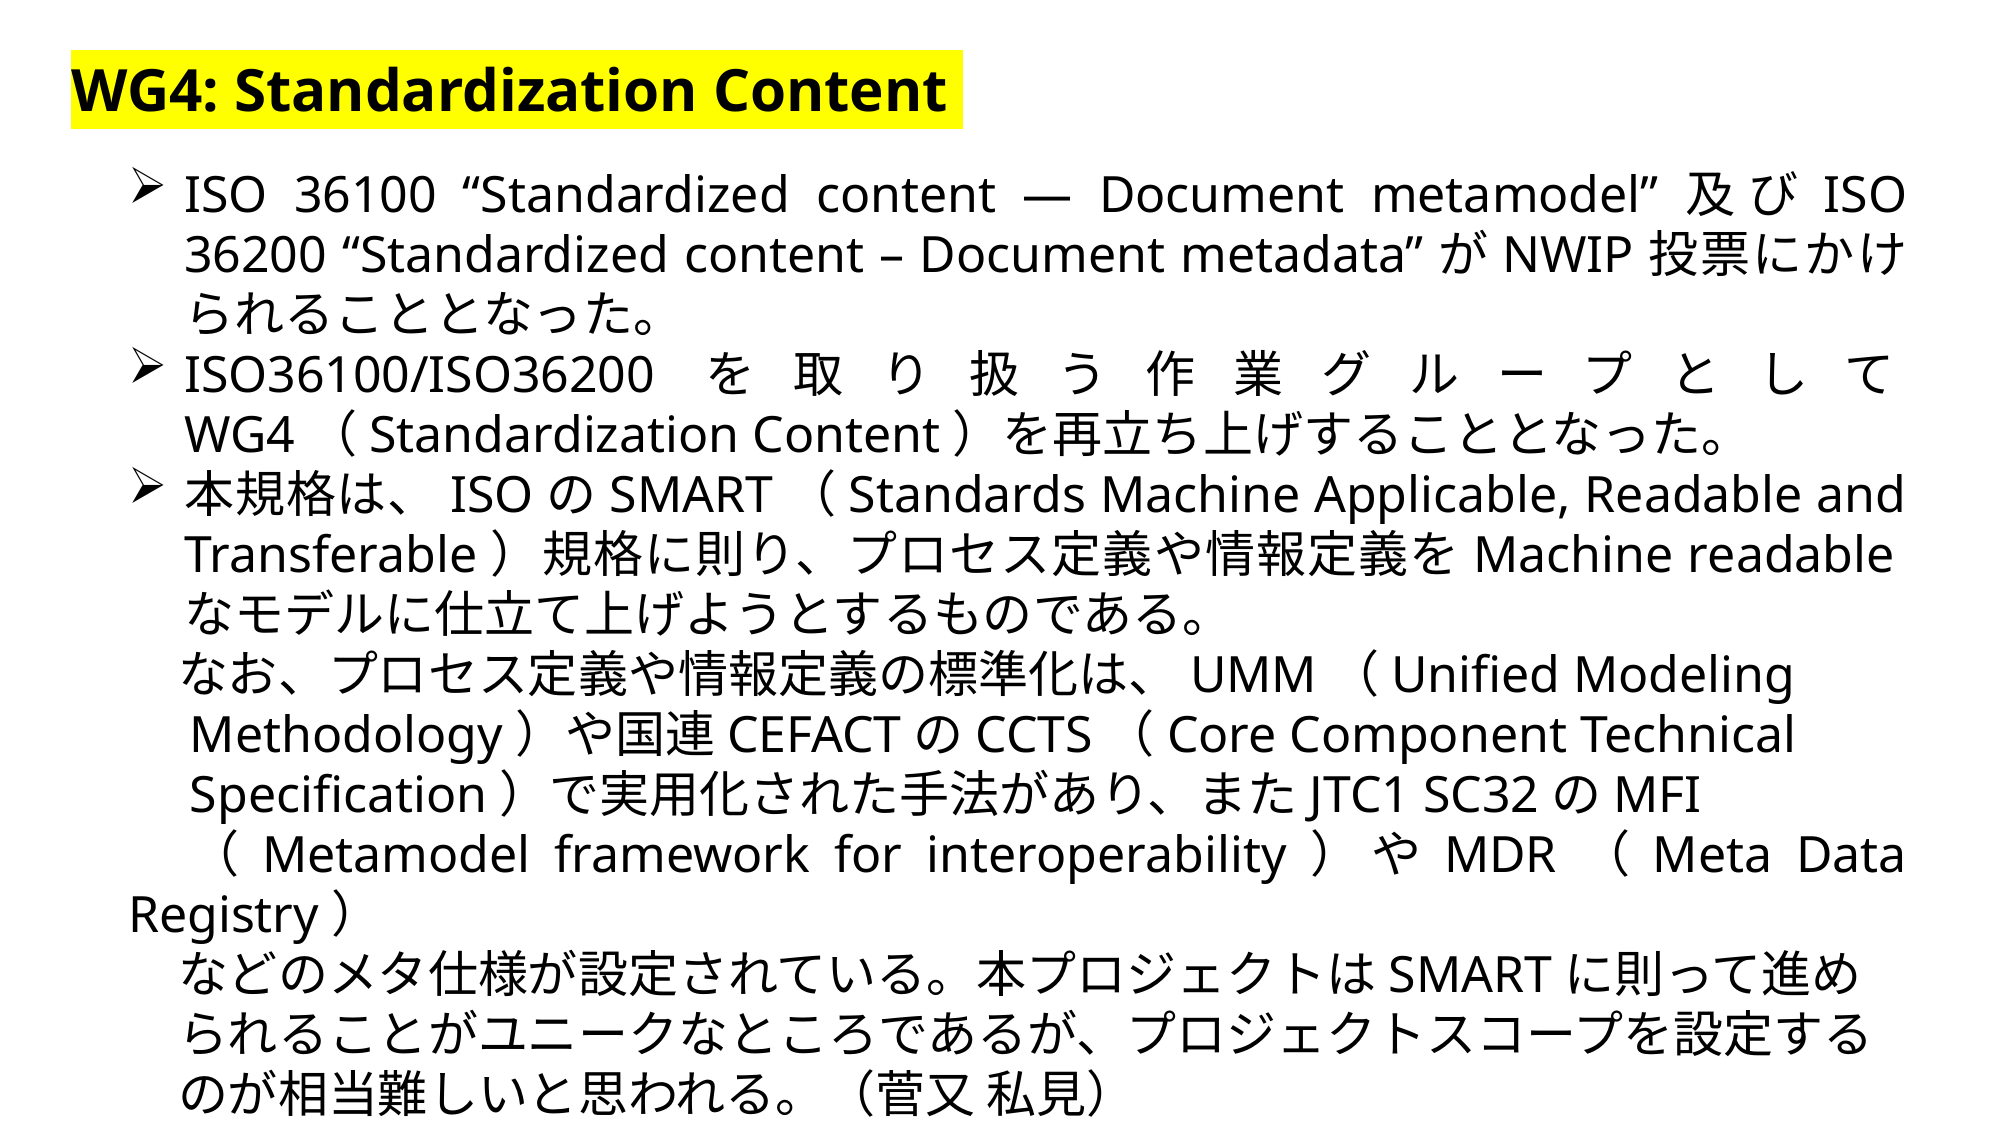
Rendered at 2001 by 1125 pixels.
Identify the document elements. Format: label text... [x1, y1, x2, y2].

text_box ISO 36100 “Standardized content — Document metamodel”及びISO 36200 “Standardized content – Document metadata”がNWIP投票にかけられることとなった。 ISO36100/ISO36200を取り扱う作業グループとしてWG4（Standardization Content）を再立ち上げすることとなった。 本規格は、ISOのSMART（Standards Machine Applicable, Readable and Transferable）規格に則り、プロセス定義や情報定義をMachine readableなモデルに仕立て上げようとするものである。 なお、プロセス定義や情報定義の標準化は、UMM（Unified Modeling Methodology）や国連CEFACTのCCTS（Core Component Technical Specification）で実用化された手法があり、またJTC1 SC32のMFI （Metamodel framework for interoperability）やMDR（Meta Data Registry） などのメタ仕様が設定されている。本プロジェクトはSMARTに則って進め られることがユニークなところであるが、プロジェクトスコープを設定する のが相当難しいと思われる。（菅又 私見） [113, 154, 1922, 1125]
text_box WG4: Standardization Content [56, 46, 1057, 131]
